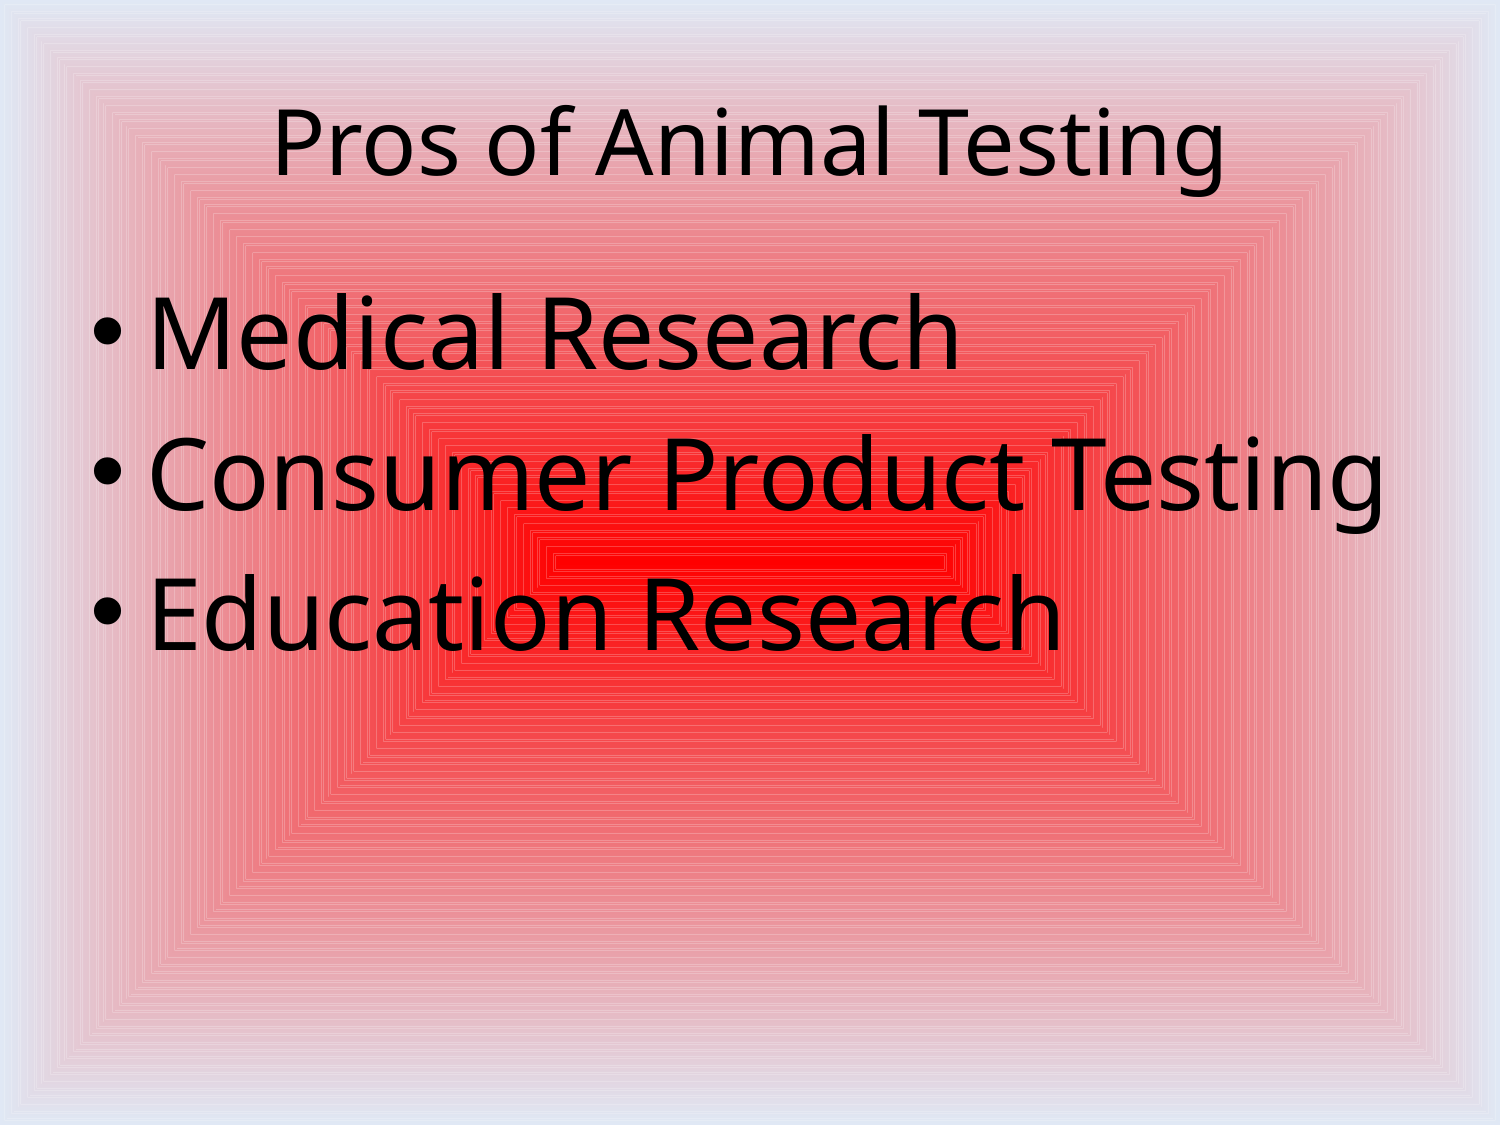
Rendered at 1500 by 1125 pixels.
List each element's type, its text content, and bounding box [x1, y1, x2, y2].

list Medical Research Consumer Product Testing Education Research [75, 262, 1425, 1005]
title Pros of Animal Testing [75, 45, 1425, 233]
